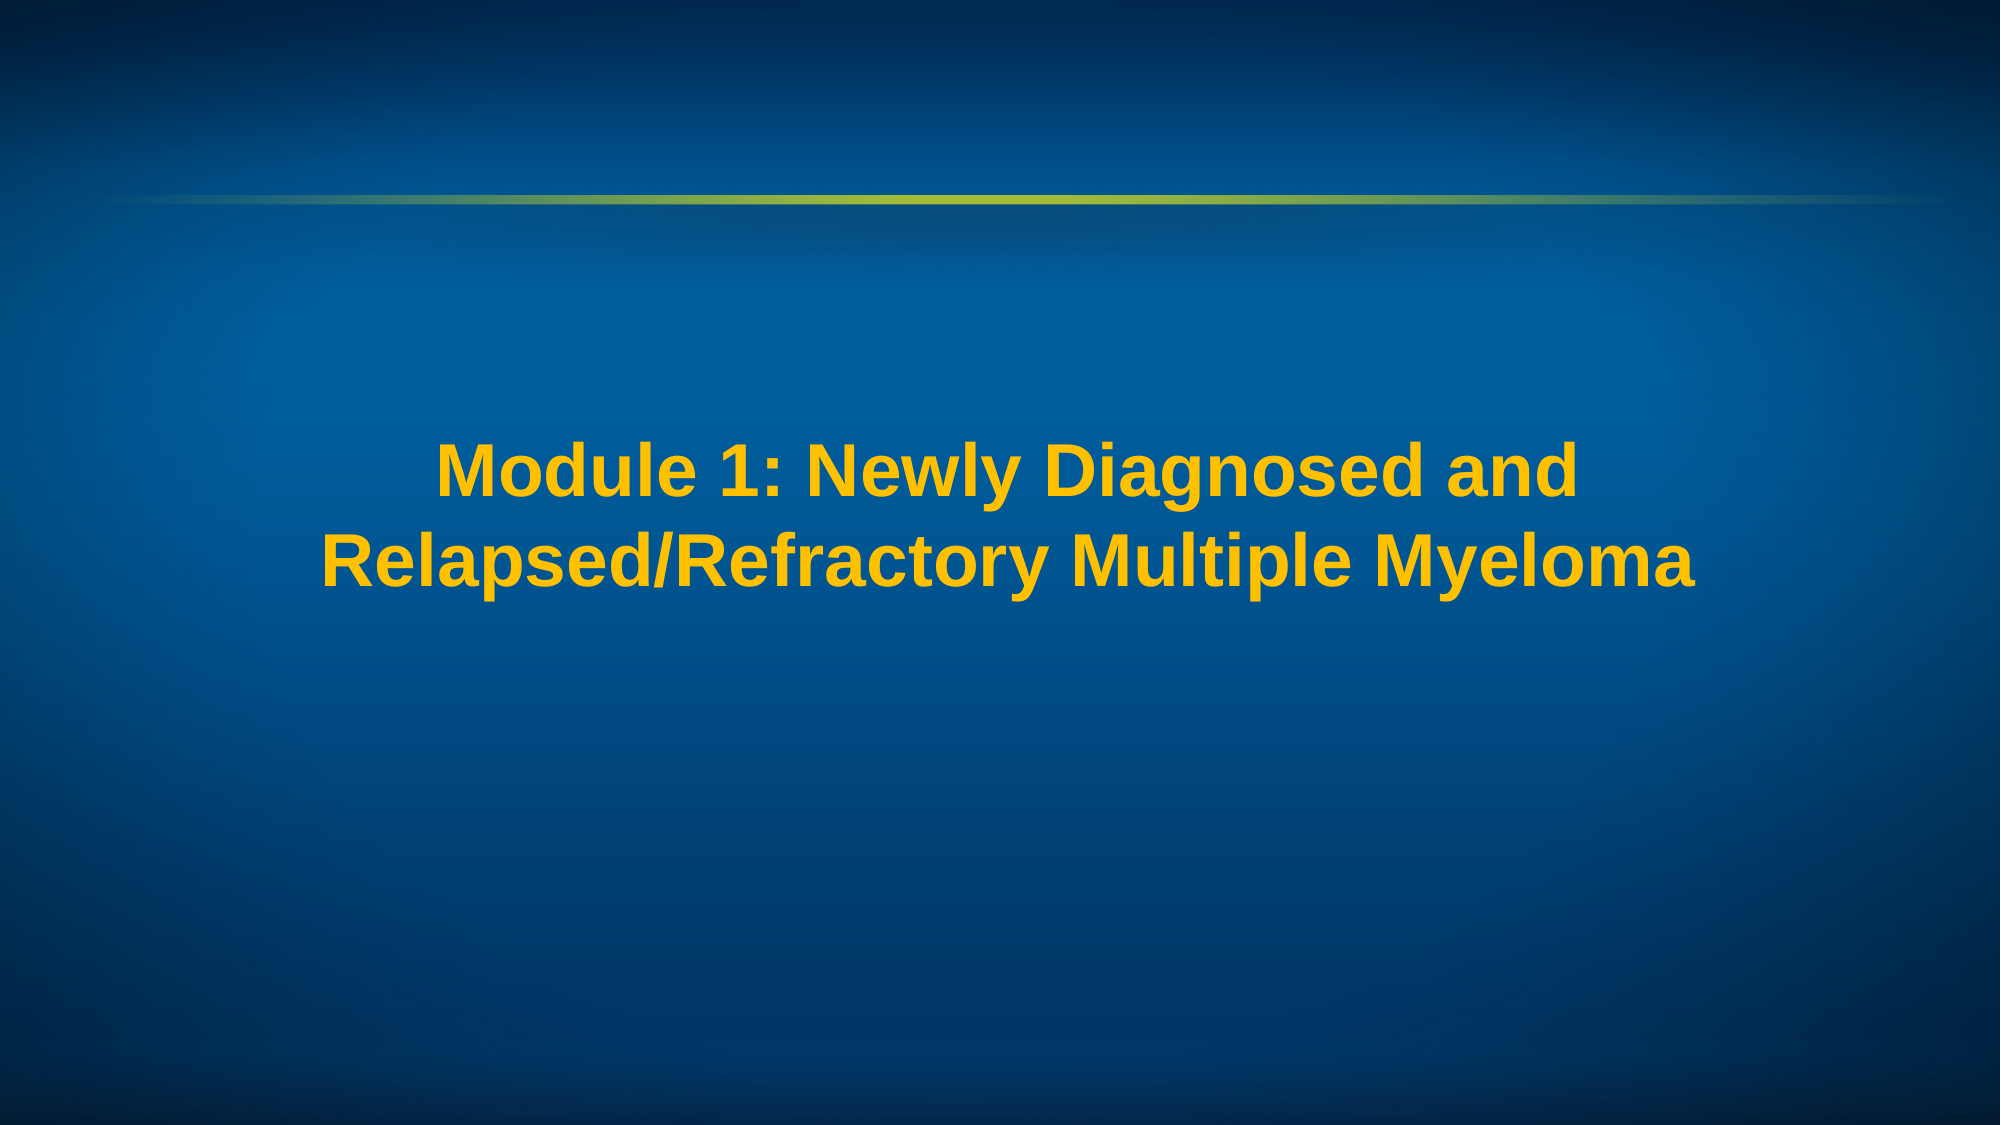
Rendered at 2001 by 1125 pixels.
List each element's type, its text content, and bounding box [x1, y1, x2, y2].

text_box Module 1: Newly Diagnosed and Relapsed/Refractory Multiple Myeloma [279, 414, 1738, 609]
picture [0, 0, 2000, 1125]
